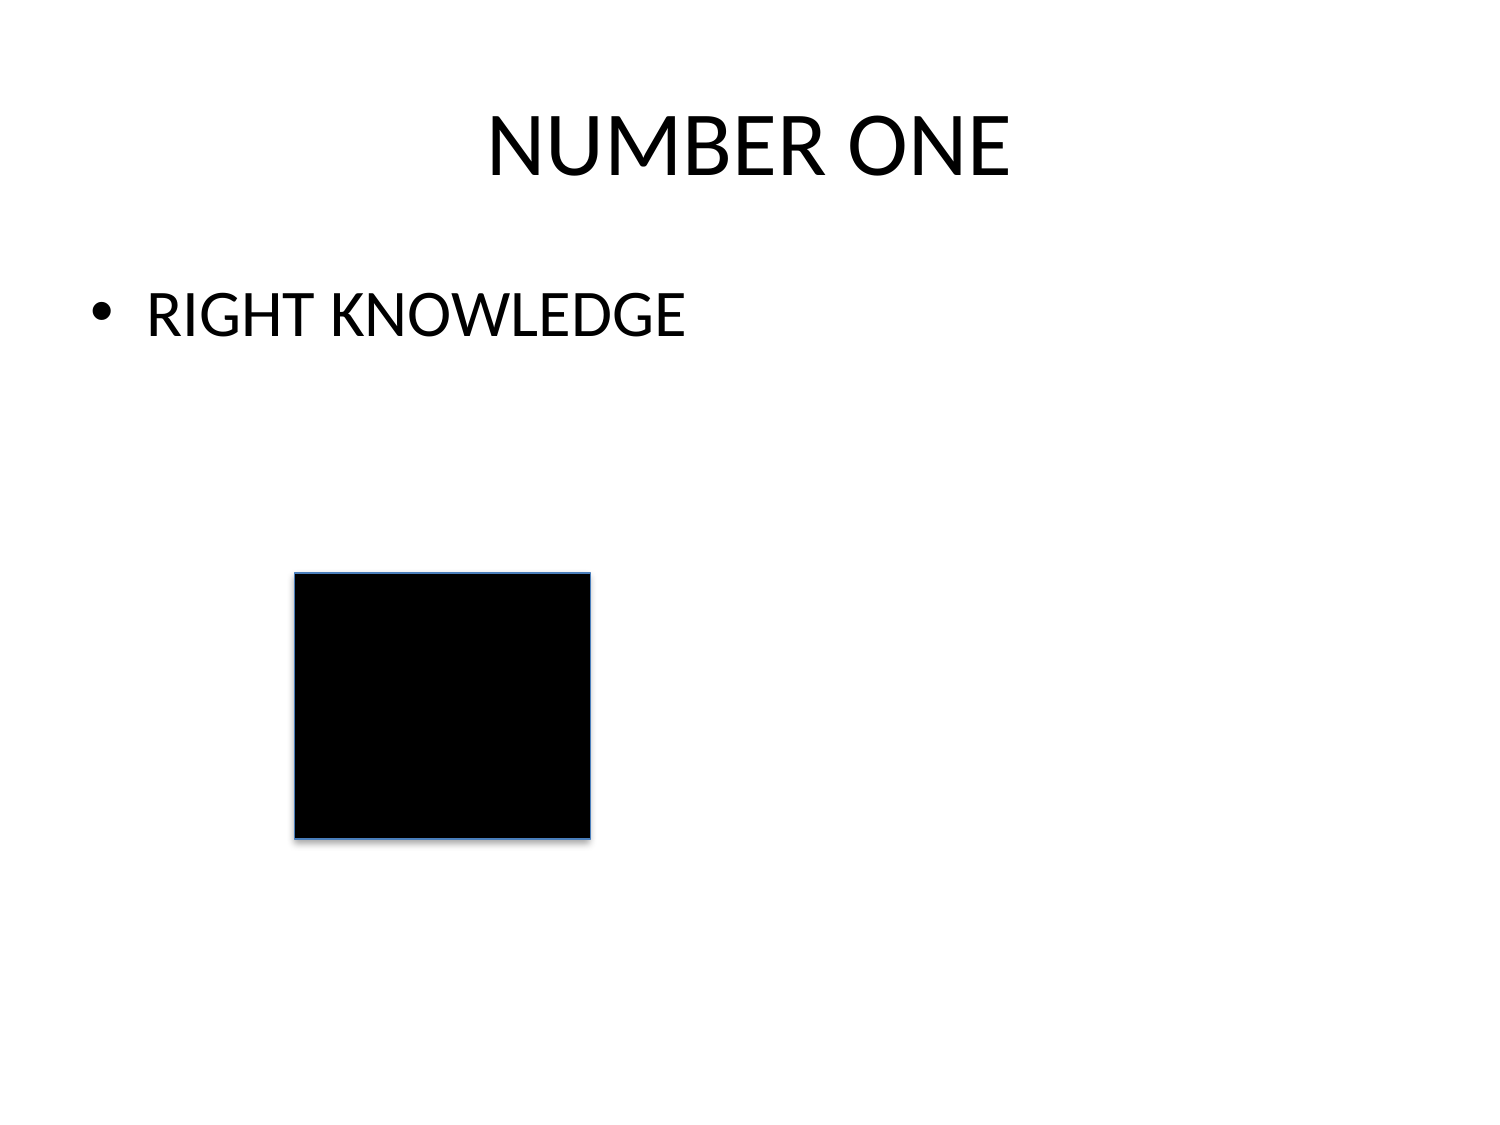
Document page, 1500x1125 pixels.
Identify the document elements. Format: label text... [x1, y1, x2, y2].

list RIGHT KNOWLEDGE [75, 262, 1425, 1005]
text_box [294, 572, 591, 840]
title NUMBER ONE [75, 45, 1425, 233]
